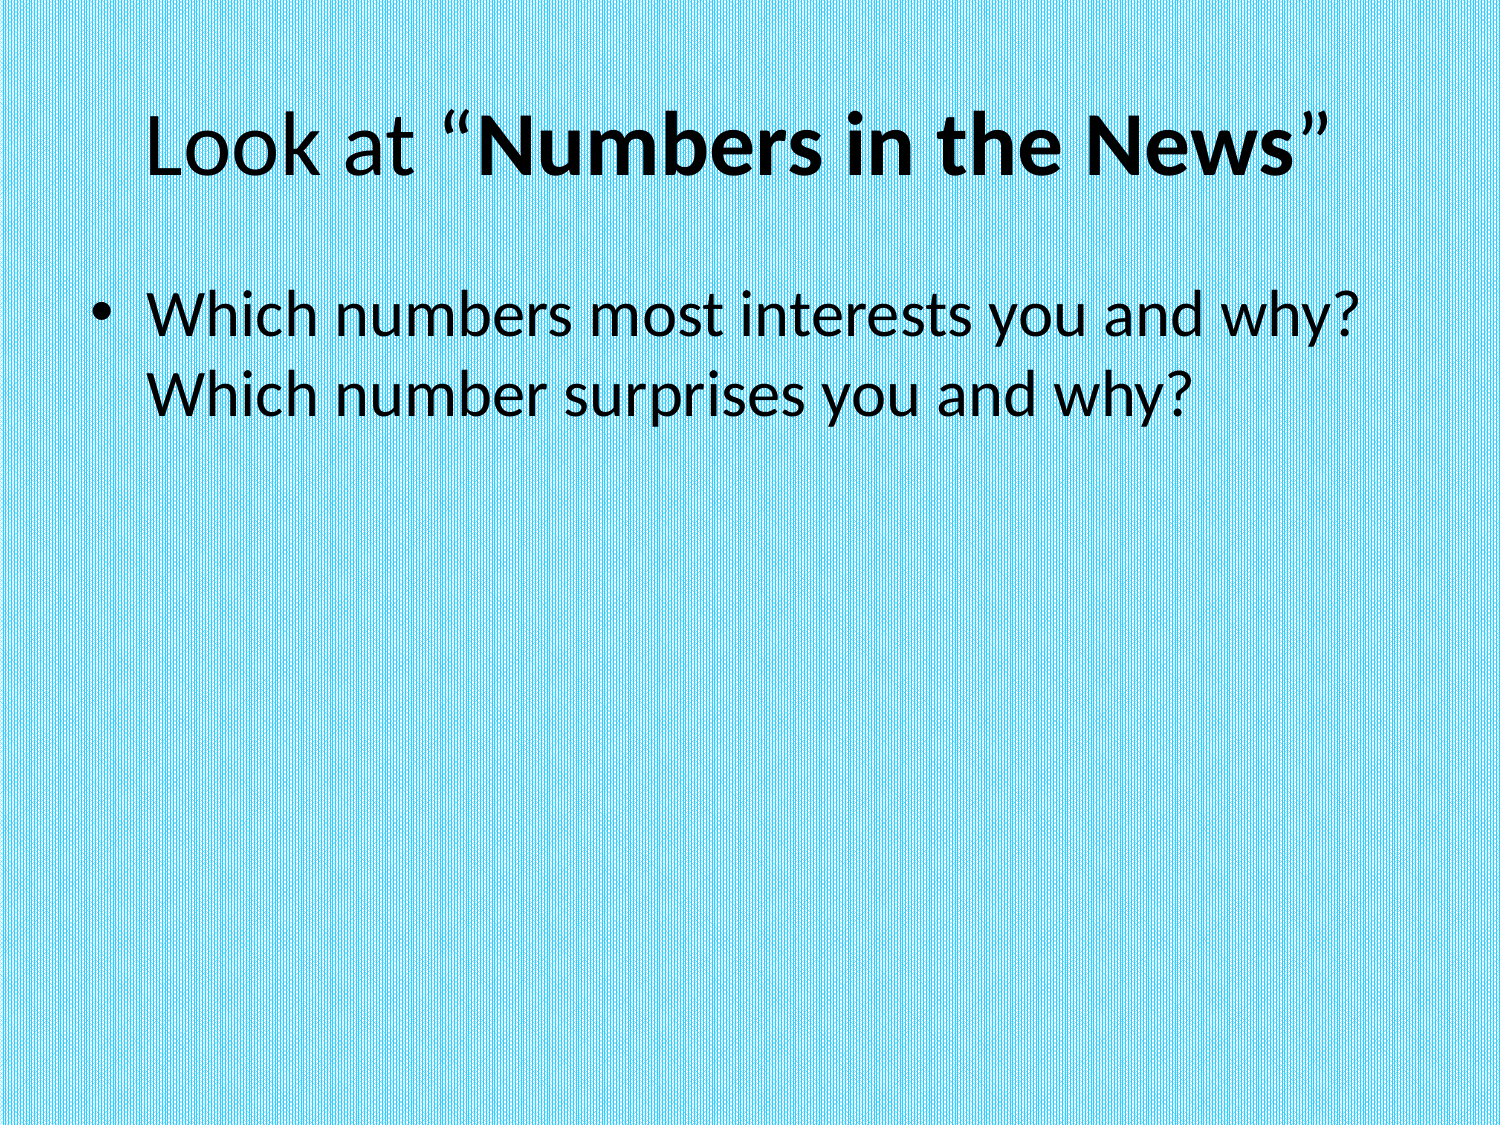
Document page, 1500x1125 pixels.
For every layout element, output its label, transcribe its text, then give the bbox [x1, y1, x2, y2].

list Which numbers most interests you and why? Which number surprises you and why? [75, 262, 1425, 1005]
title Look at “Numbers in the News” [75, 45, 1425, 233]
